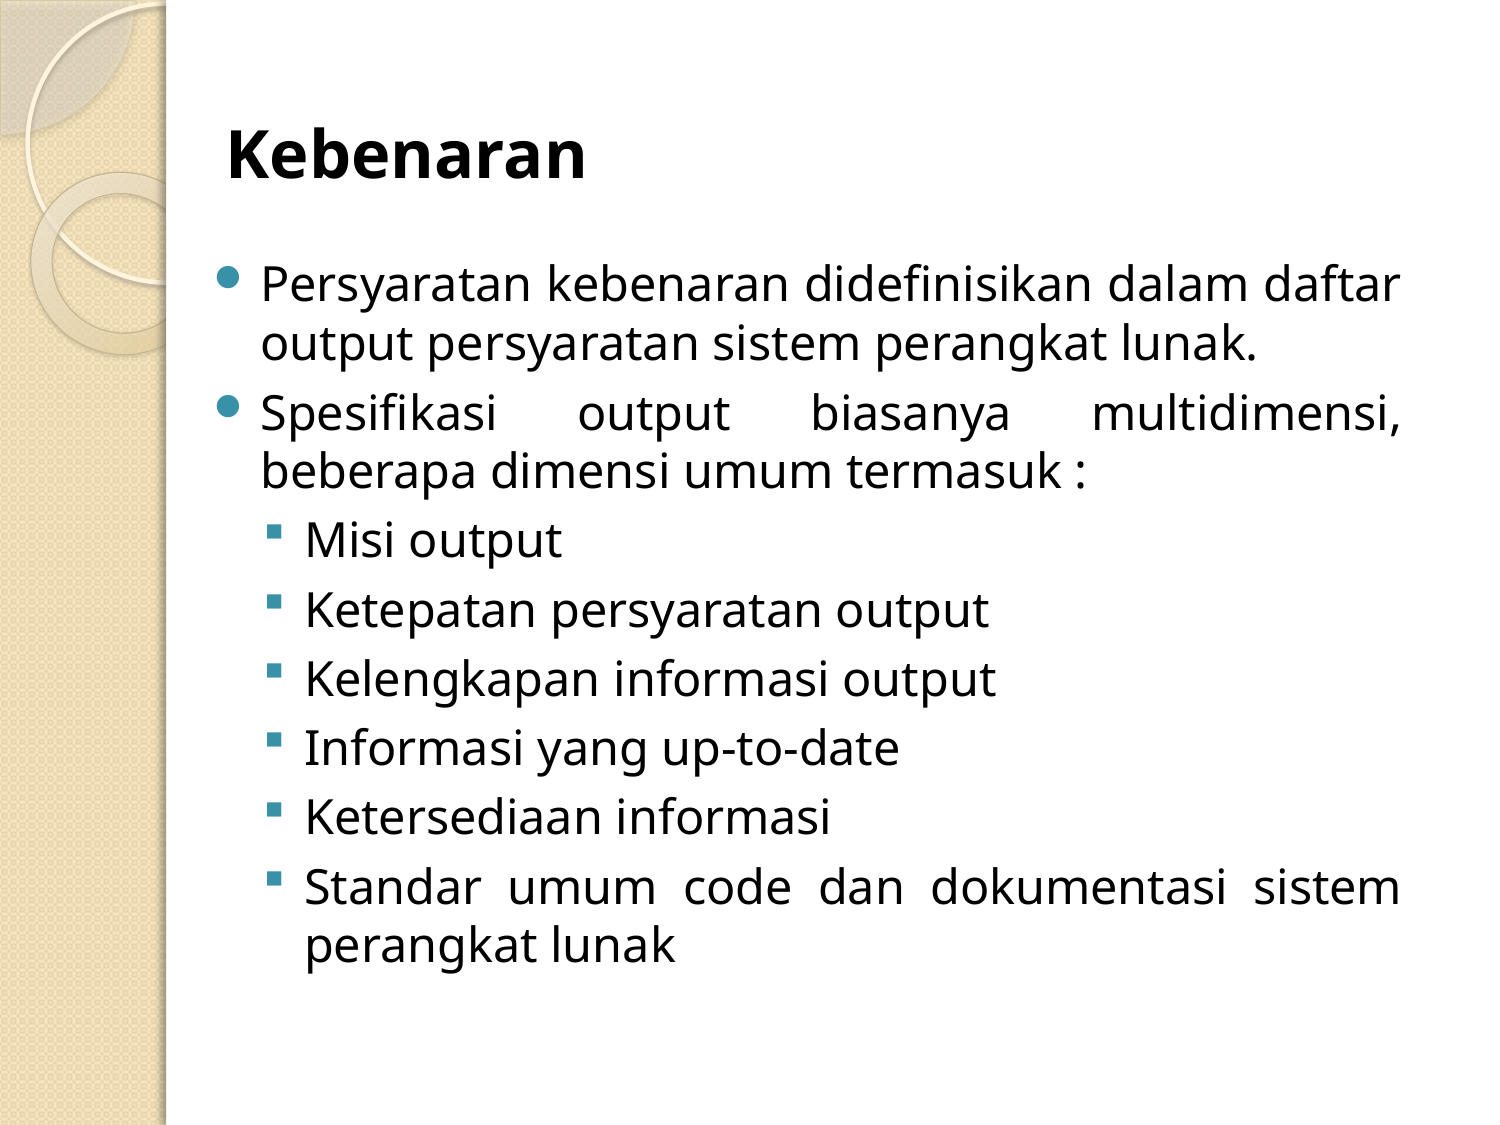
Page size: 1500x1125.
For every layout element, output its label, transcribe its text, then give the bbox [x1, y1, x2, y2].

list Persyaratan kebenaran didefinisikan dalam daftar output persyaratan sistem perangkat lunak. Spesifikasi output biasanya multidimensi, beberapa dimensi umum termasuk : Misi output Ketepatan persyaratan output Kelengkapan informasi output Informasi yang up-to-date Ketersediaan informasi Standar umum code dan dokumentasi sistem perangkat lunak [187, 246, 1418, 1034]
title Kebenaran [210, 58, 1441, 247]
